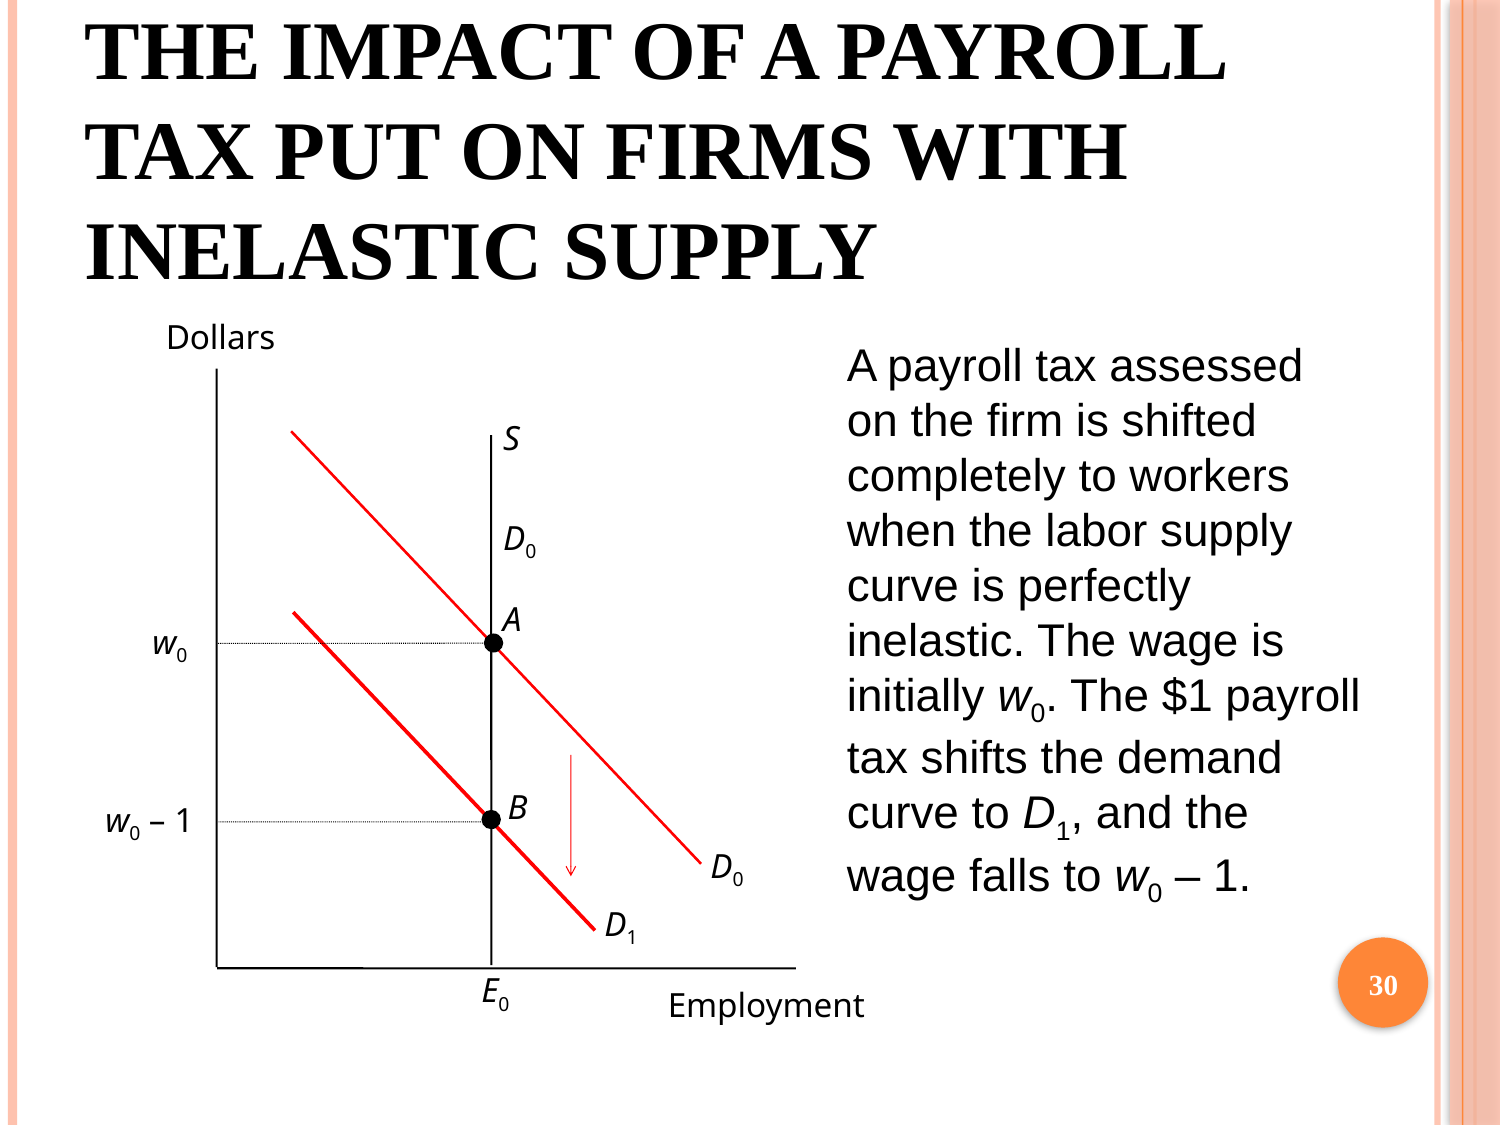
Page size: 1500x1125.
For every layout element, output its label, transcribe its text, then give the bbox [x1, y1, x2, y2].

title The Impact of a Payroll Tax put on Firms with Inelastic Supply [70, 35, 1383, 258]
slide_number 30 [1333, 940, 1434, 1026]
text_box A payroll tax assessed on the firm is shifted completely to workers when the labor supply curve is perfectly inelastic. The wage is initially w0. The $1 payroll tax shifts the demand curve to D1, and the wage falls to w0 – 1. [909, 328, 1382, 916]
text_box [104, 315, 903, 1035]
